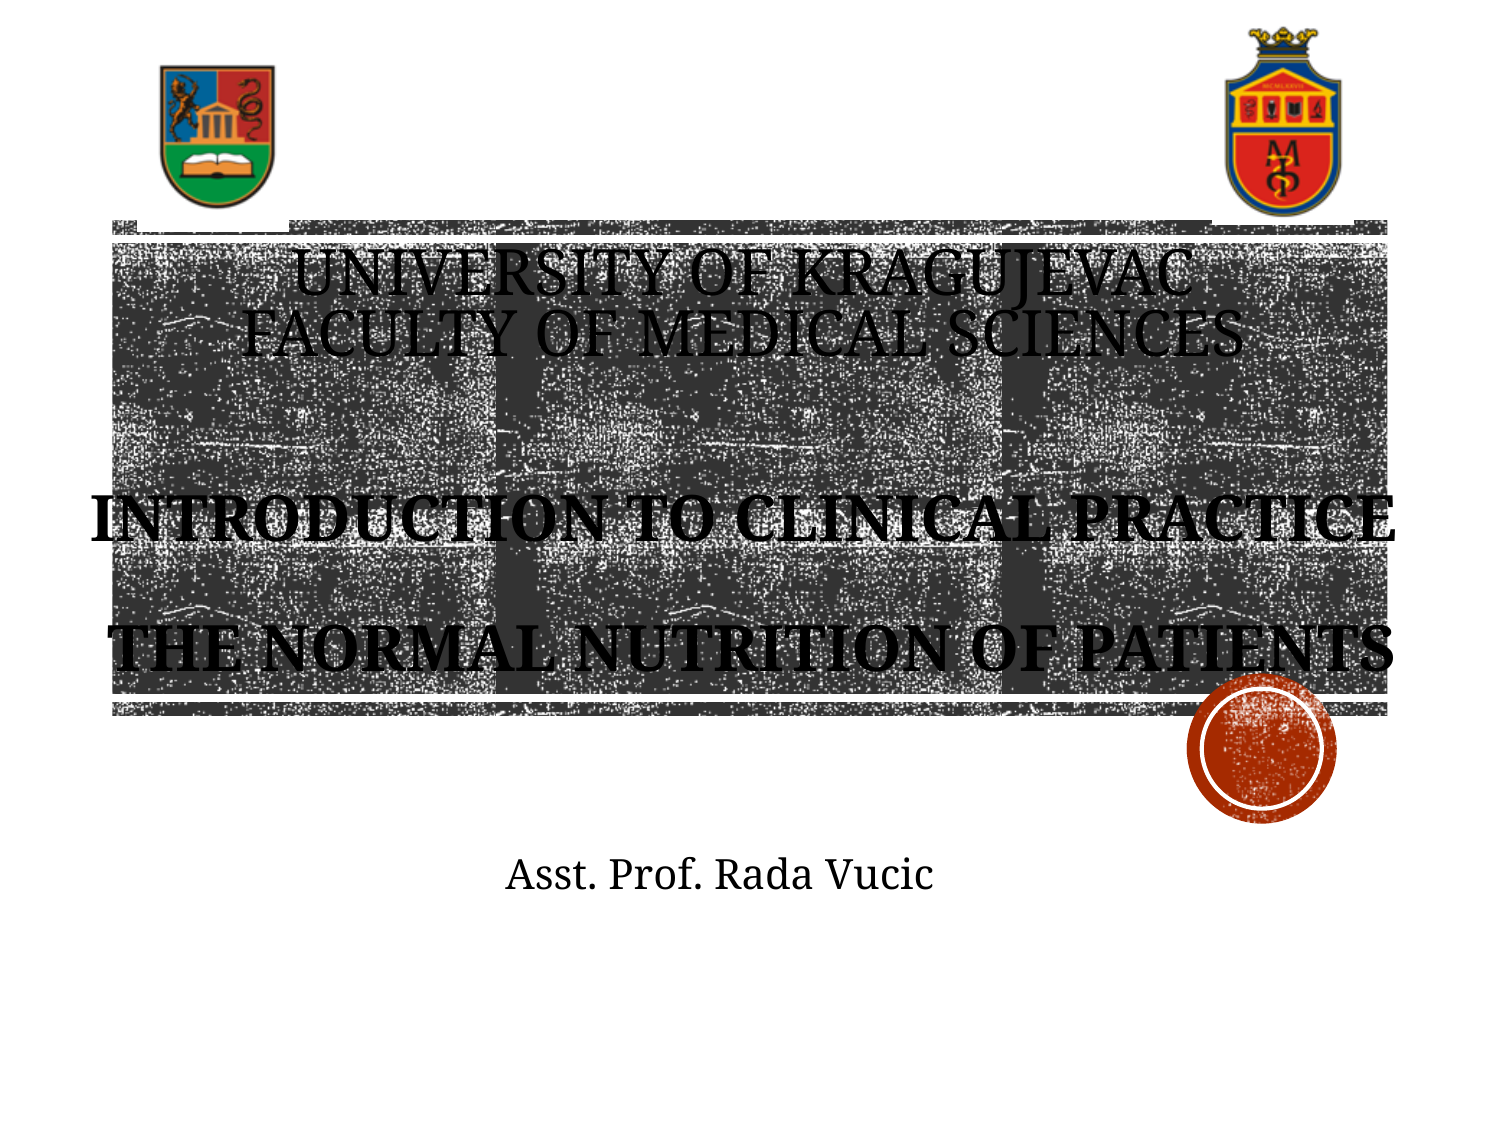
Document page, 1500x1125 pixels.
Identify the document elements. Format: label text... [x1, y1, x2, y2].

picture [1212, 24, 1354, 225]
picture [137, 12, 289, 232]
subtitle Asst. Prof. Rada Vucic [194, 846, 1245, 909]
title UNIVERSITY OF KRAGUJEVAC FACULTY OF MEDICAL SCIENCES INTRODUCTION TO CLINICAL PRACTICE The normal nutrition of patients [0, 237, 1488, 693]
